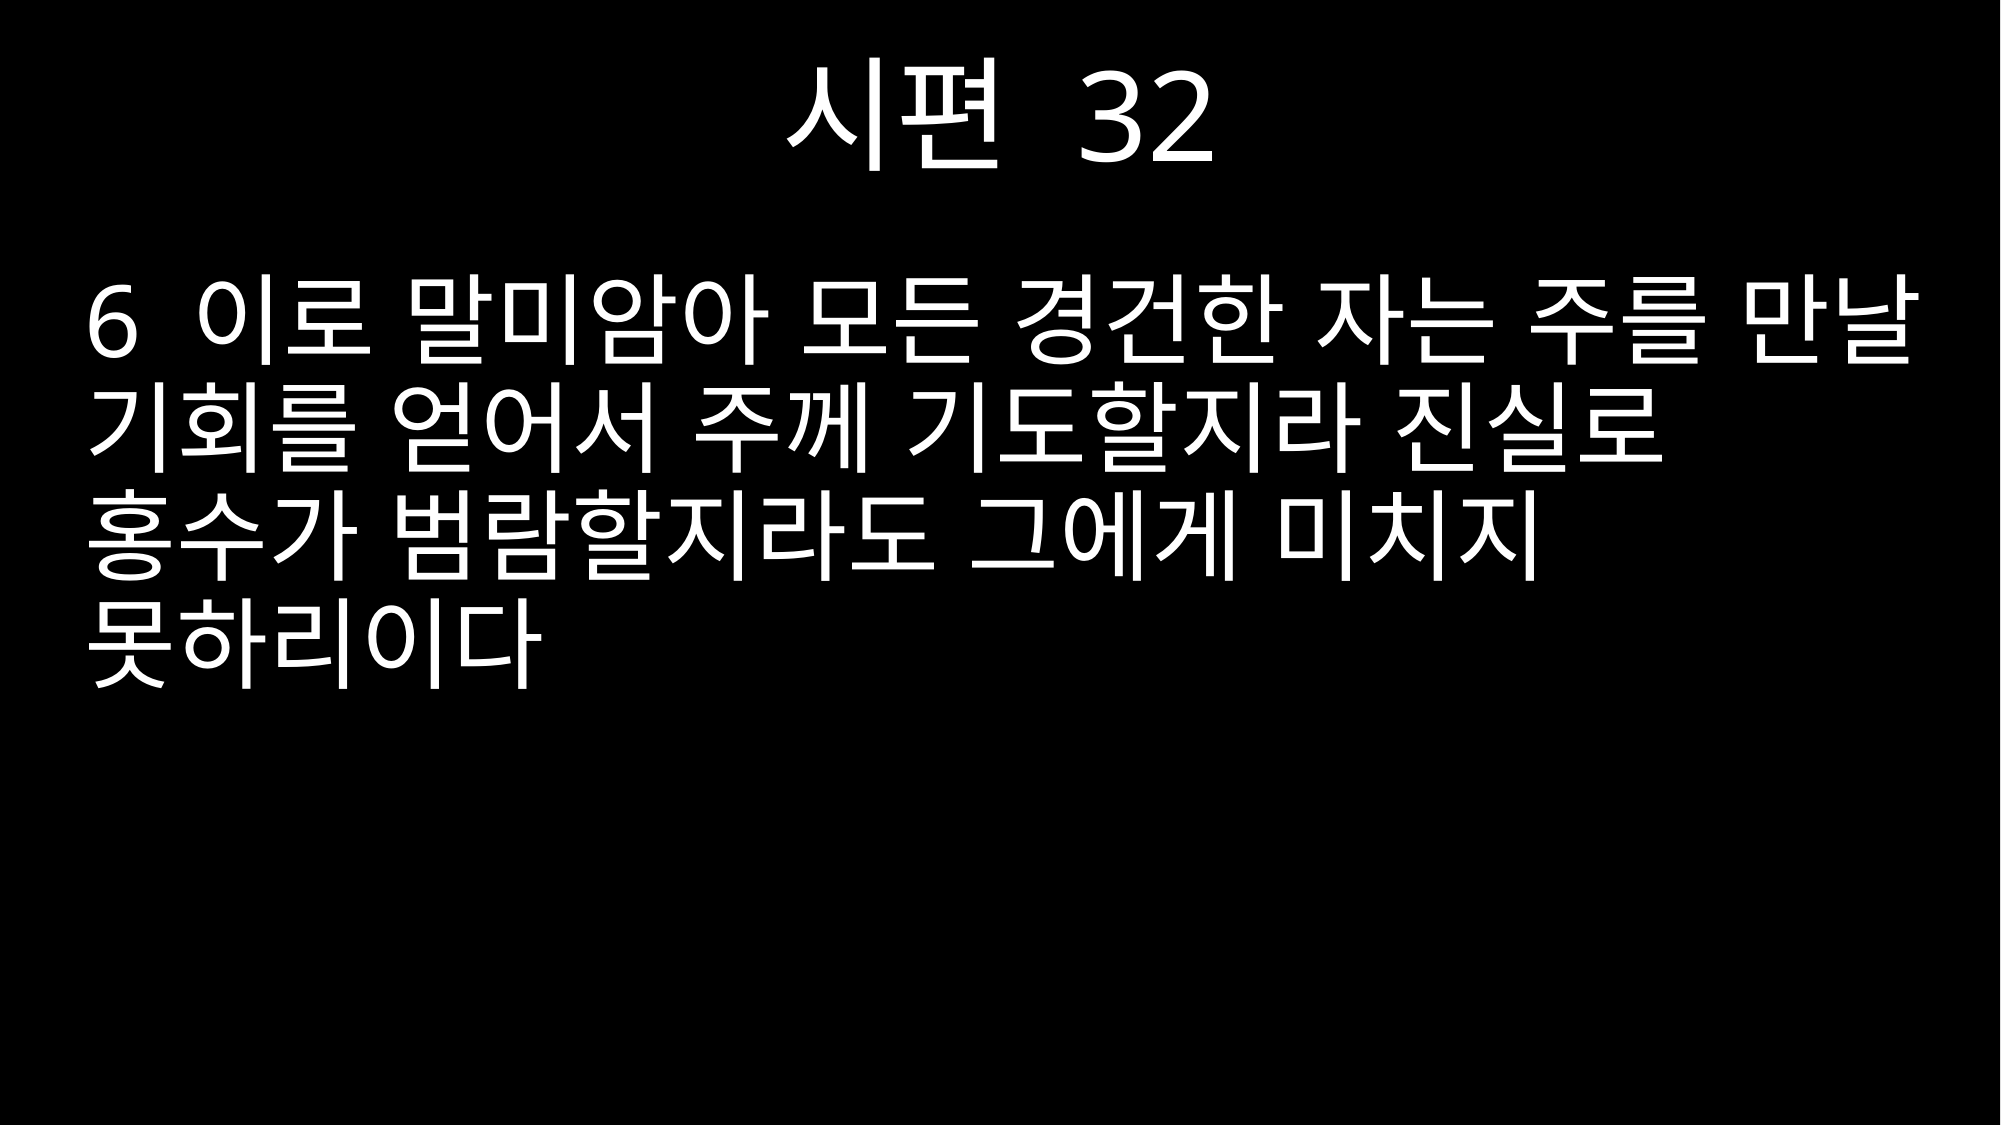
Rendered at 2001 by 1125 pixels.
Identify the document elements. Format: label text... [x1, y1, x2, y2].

list 6 이로 말미암아 모든 경건한 자는 주를 만날 기회를 얻어서 주께 기도할지라 진실로 홍수가 범람할지라도 그에게 미치지 못하리이다 [69, 263, 1953, 423]
picture [0, 0, 2001, 1125]
footer 시편 32 [0, 32, 2000, 192]
